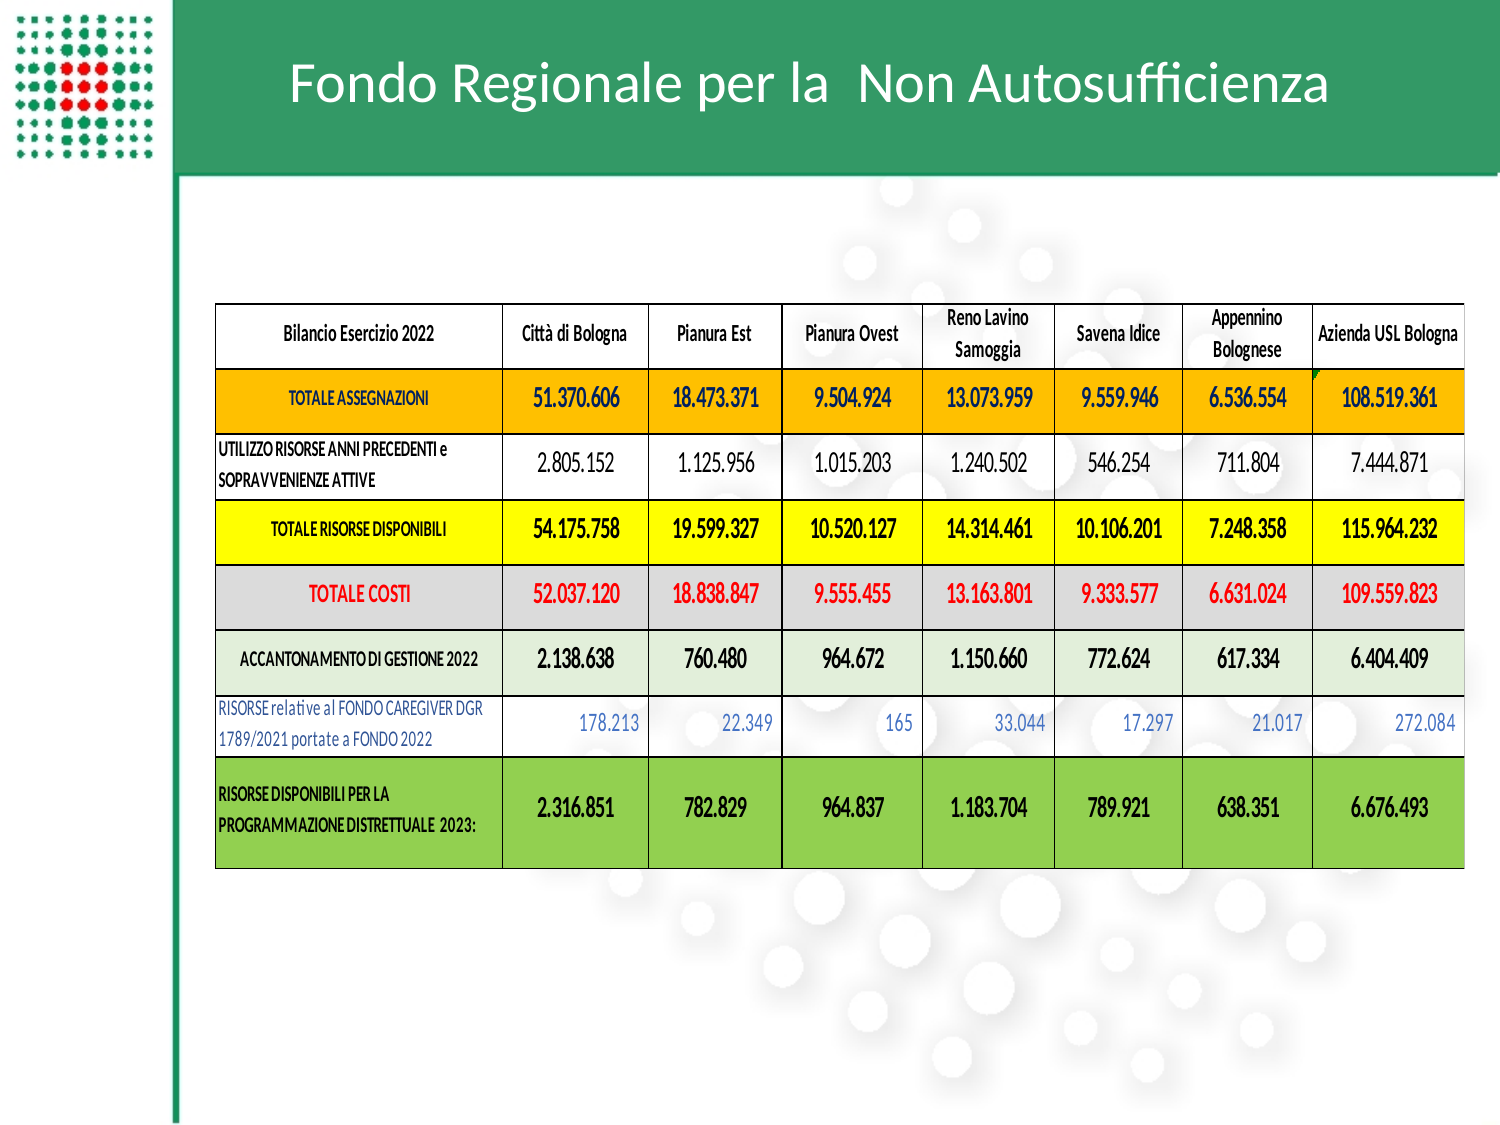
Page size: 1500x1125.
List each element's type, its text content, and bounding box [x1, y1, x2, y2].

text_box Fondo Regionale per la Non Autosufficienza [194, 1, 1426, 158]
picture [0, 0, 1500, 1125]
